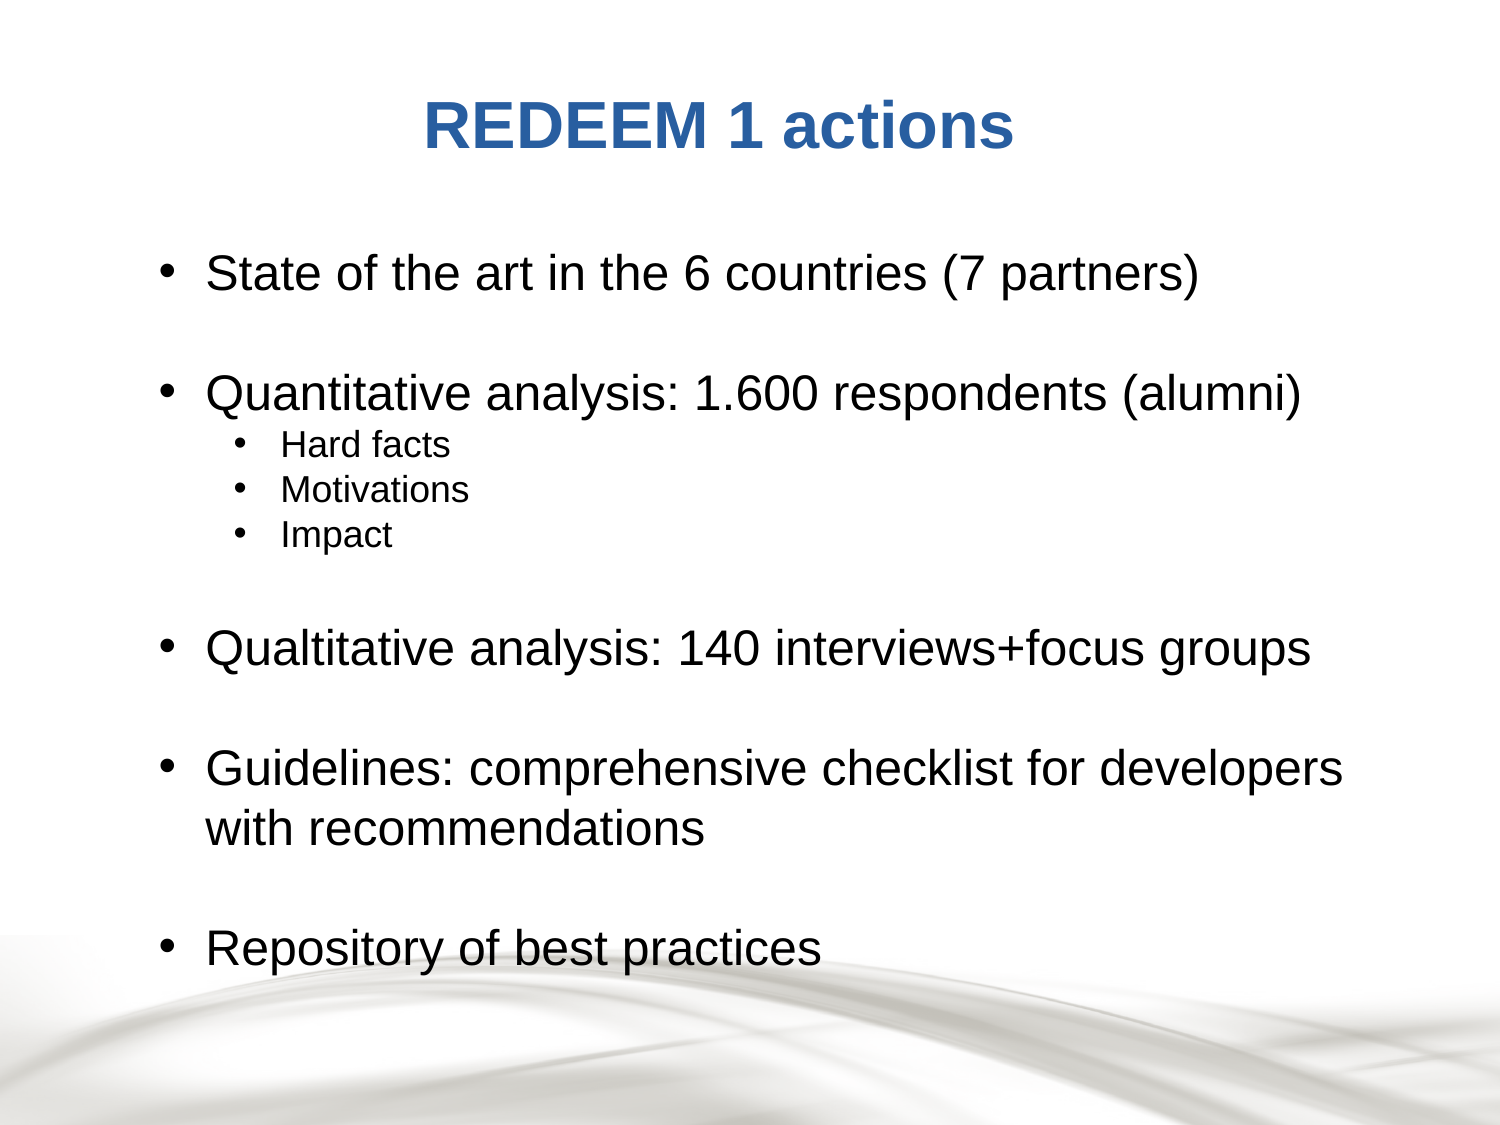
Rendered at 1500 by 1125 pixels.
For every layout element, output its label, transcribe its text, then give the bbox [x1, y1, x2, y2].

text_box REDEEM 1 actions [157, 74, 1283, 170]
text_box State of the art in the 6 countries (7 partners) Quantitative analysis: 1.600 respondents (alumni) Hard facts Motivations Impact Qualtitative analysis: 140 interviews+focus groups Guidelines: comprehensive checklist for developers with recommendations Repository of best practices [68, 187, 1432, 933]
picture [0, 934, 1500, 1125]
